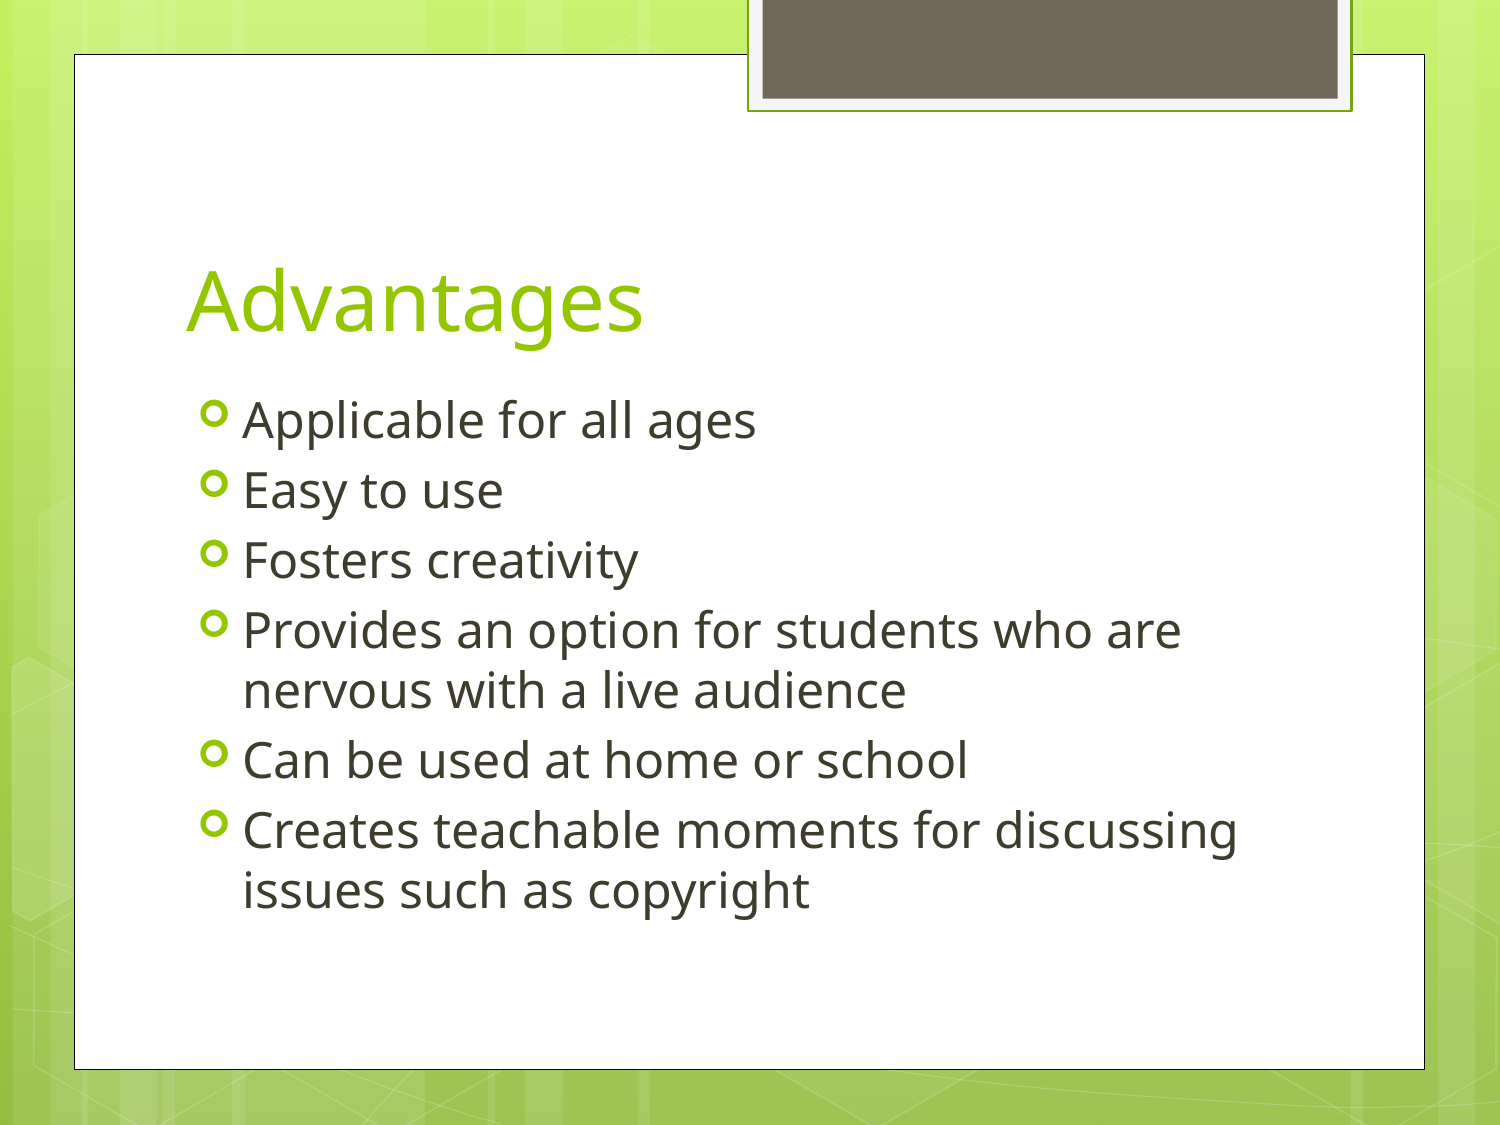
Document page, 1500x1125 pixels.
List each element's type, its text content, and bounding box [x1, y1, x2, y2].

list Applicable for all ages Easy to use Fosters creativity Provides an option for students who are nervous with a live audience Can be used at home or school Creates teachable moments for discussing issues such as copyright [171, 381, 1283, 957]
title Advantages [171, 168, 1324, 357]
